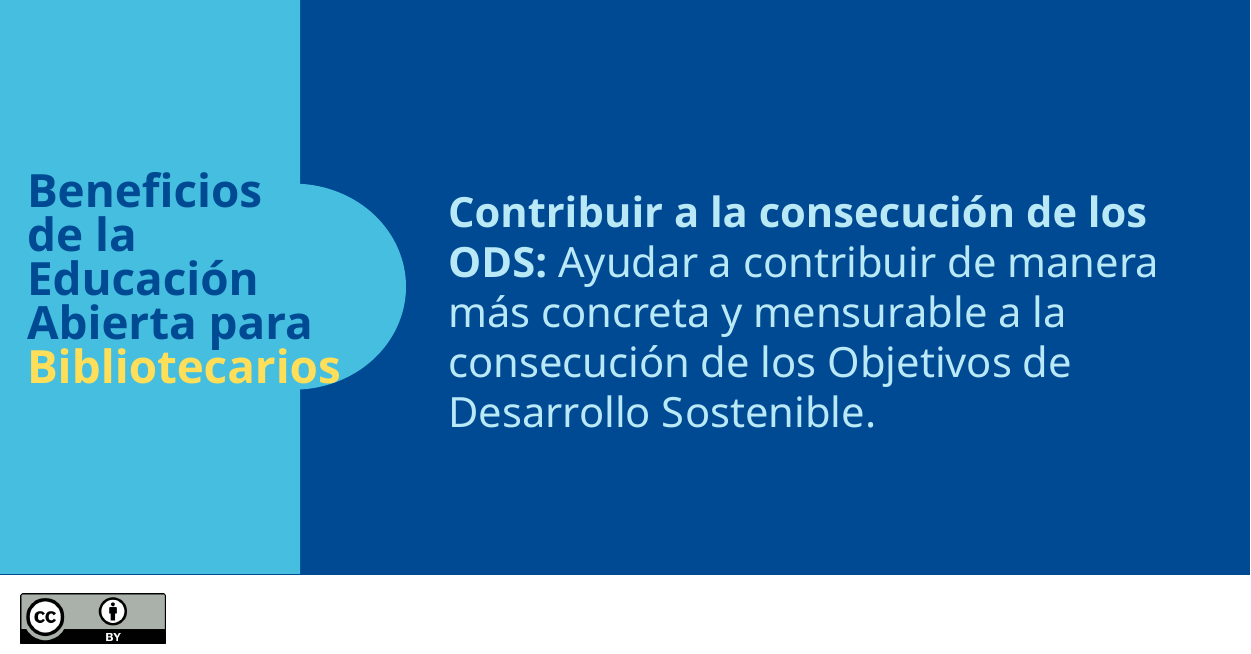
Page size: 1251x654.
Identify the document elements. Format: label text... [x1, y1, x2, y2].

text_box [0, 0, 301, 574]
text_box Beneficios de la Educación Abierta para Bibliotecarios [14, 160, 356, 405]
picture [20, 592, 166, 645]
text_box Contribuir a la consecución de los ODS: Ayudar a contribuir de manera más concreta y mensurable a la consecución de los Objetivos de Desarrollo Sostenible. [435, 173, 1198, 448]
text_box [356, 200, 407, 373]
text_box [0, 582, 1250, 654]
